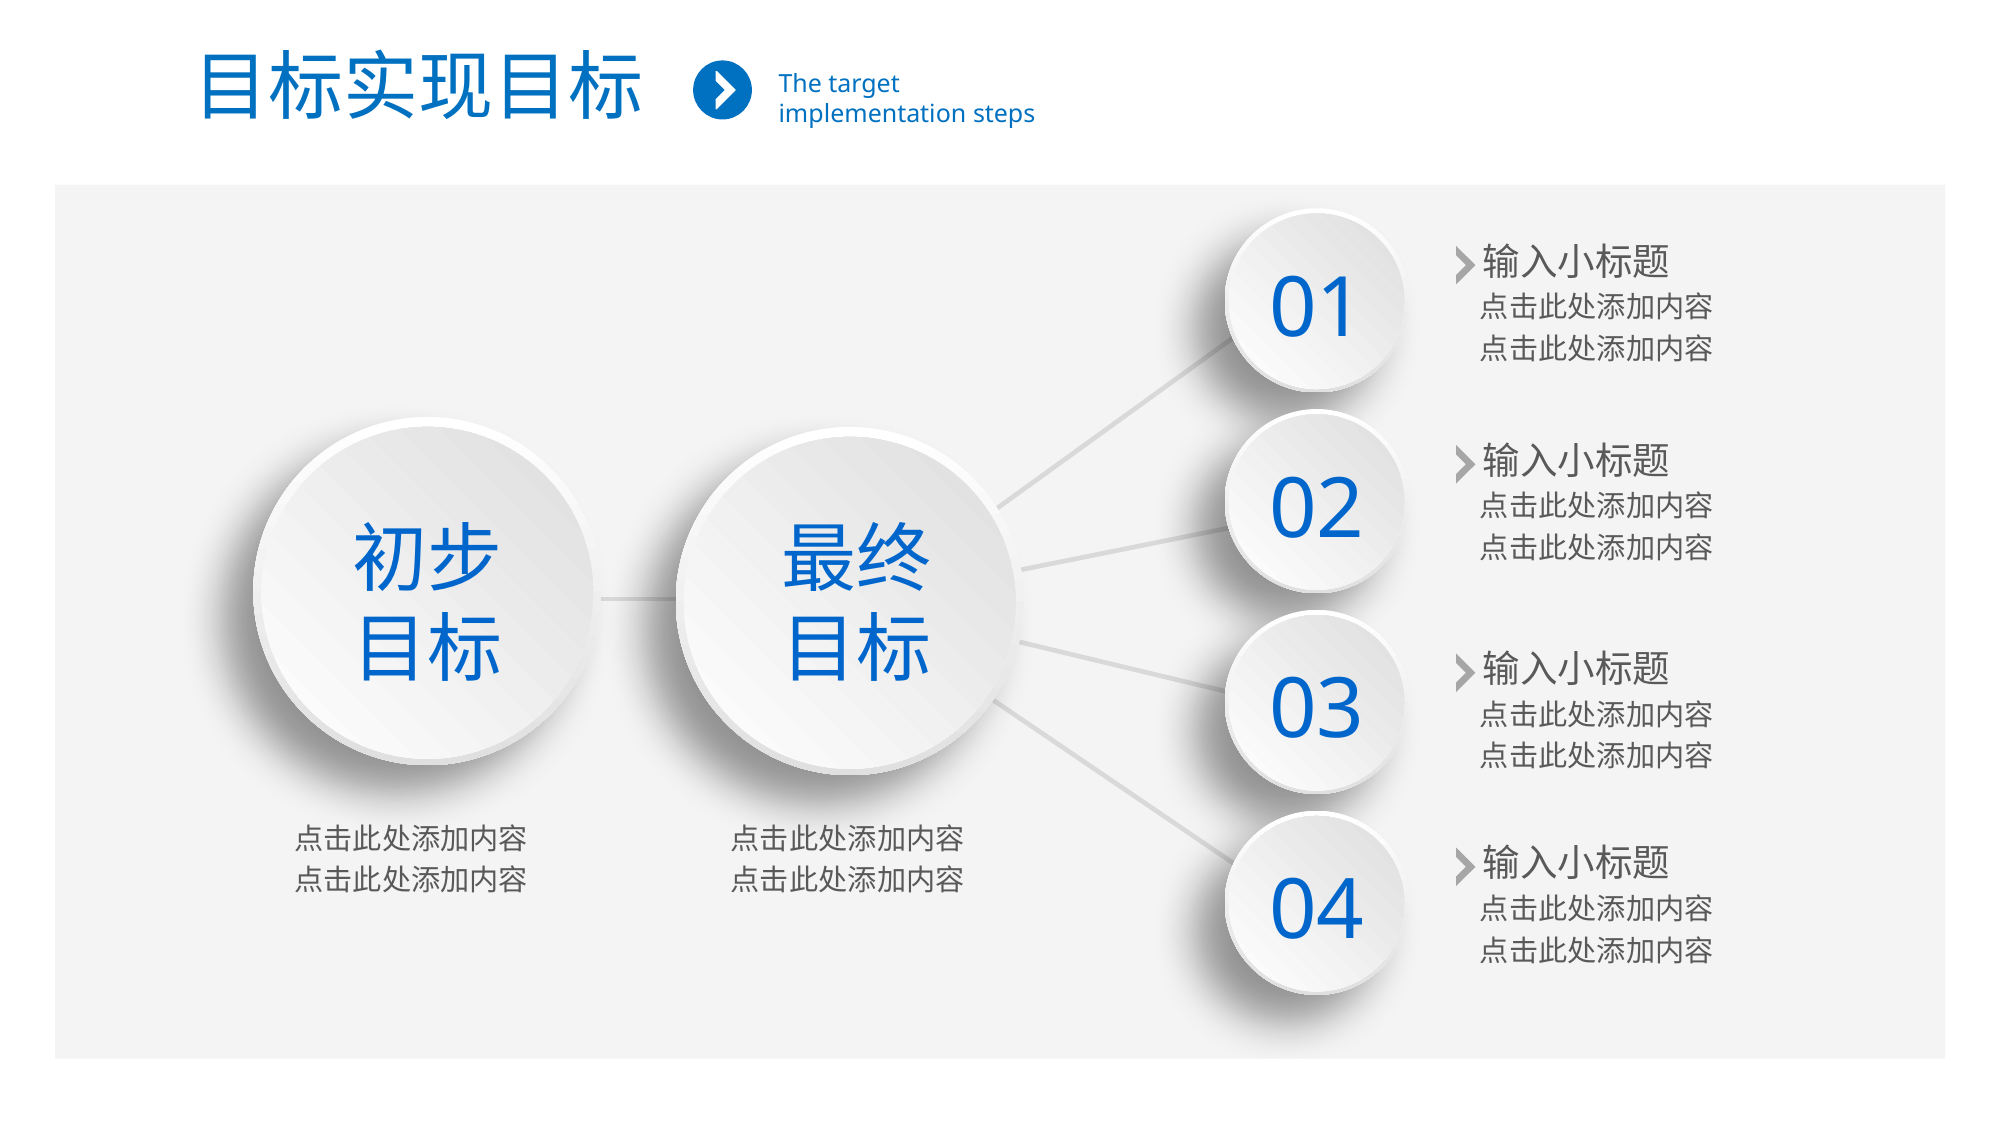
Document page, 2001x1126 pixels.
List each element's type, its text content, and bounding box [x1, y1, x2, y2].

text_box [253, 416, 602, 766]
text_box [1455, 637, 1733, 782]
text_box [1455, 429, 1733, 573]
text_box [1224, 208, 1409, 393]
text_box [1029, 516, 1221, 600]
text_box 点击此处添加内容 点击此处添加内容 [716, 805, 984, 904]
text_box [1224, 609, 1409, 795]
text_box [1455, 230, 1733, 374]
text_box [1255, 602, 1284, 608]
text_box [1224, 810, 1409, 996]
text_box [114, 30, 1084, 138]
text_box [53, 183, 1947, 1061]
text_box 点击此处添加内容 点击此处添加内容 [279, 805, 547, 904]
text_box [849, 602, 1253, 877]
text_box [856, 323, 1253, 515]
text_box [675, 426, 1025, 776]
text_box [1455, 831, 1733, 976]
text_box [1224, 408, 1409, 594]
